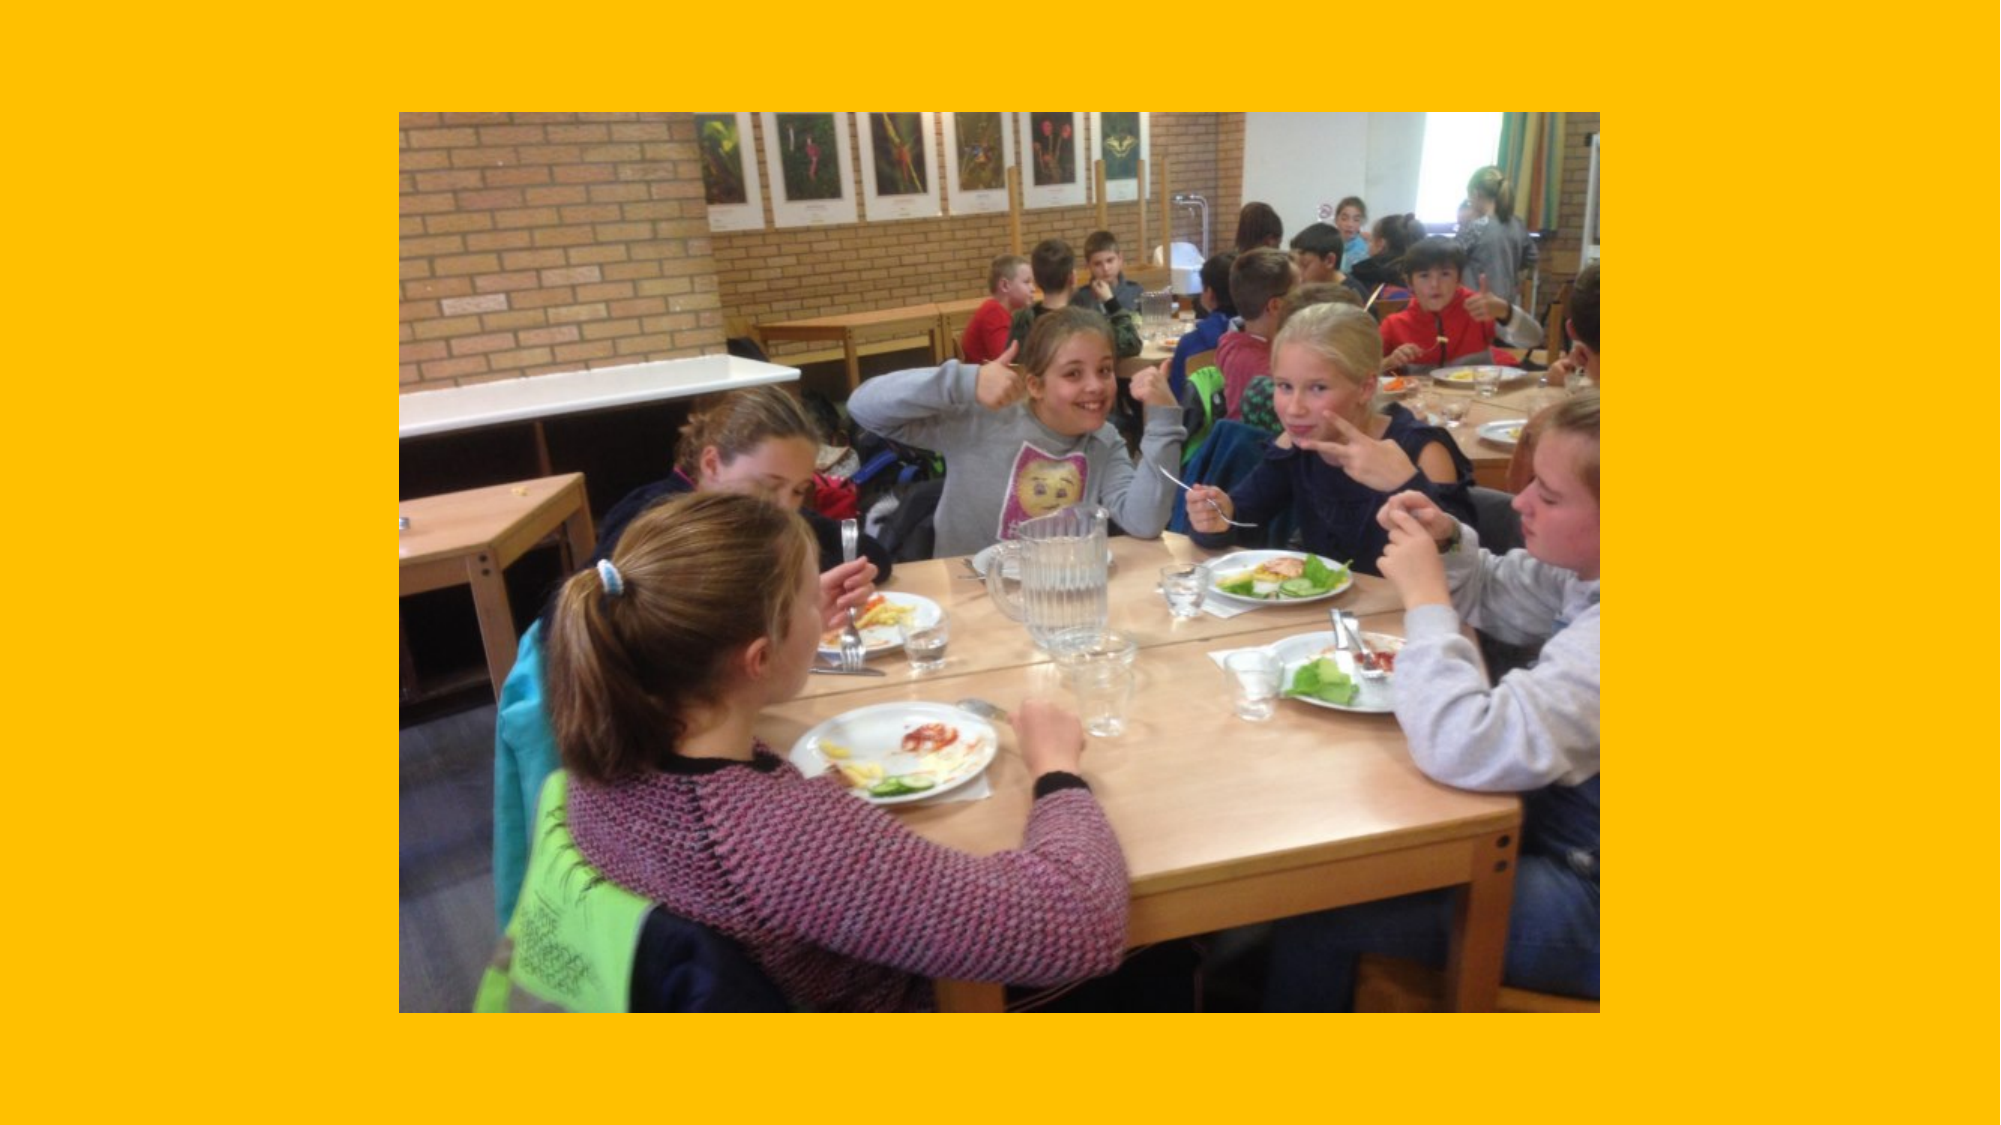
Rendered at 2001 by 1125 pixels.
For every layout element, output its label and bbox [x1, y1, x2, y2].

picture [399, 112, 1600, 1013]
